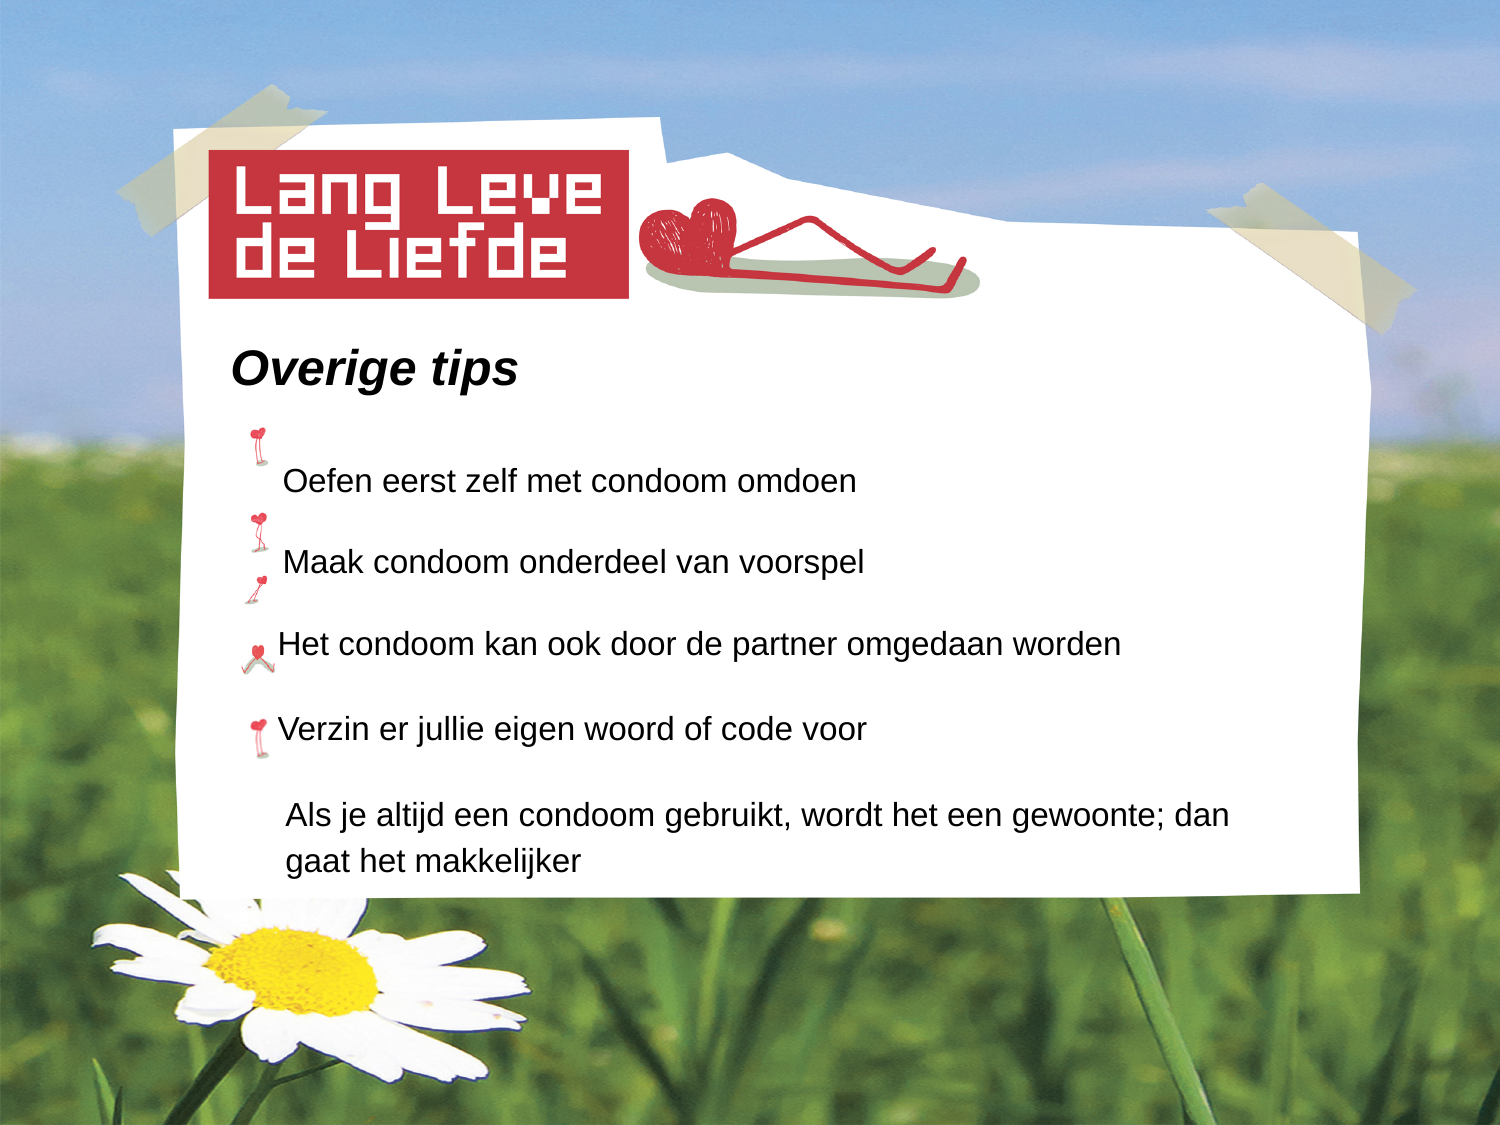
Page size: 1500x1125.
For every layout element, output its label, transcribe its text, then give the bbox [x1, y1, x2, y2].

list Overige tips Oefen eerst zelf met condoom omdoen Maak condoom onderdeel van voorspel Het condoom kan ook door de partner omgedaan worden Verzin er jullie eigen woord of code voor Als je altijd een condoom gebruikt, wordt het een gewoonte; dan gaat het makkelijker [191, 327, 1311, 895]
picture [0, 0, 1500, 1125]
